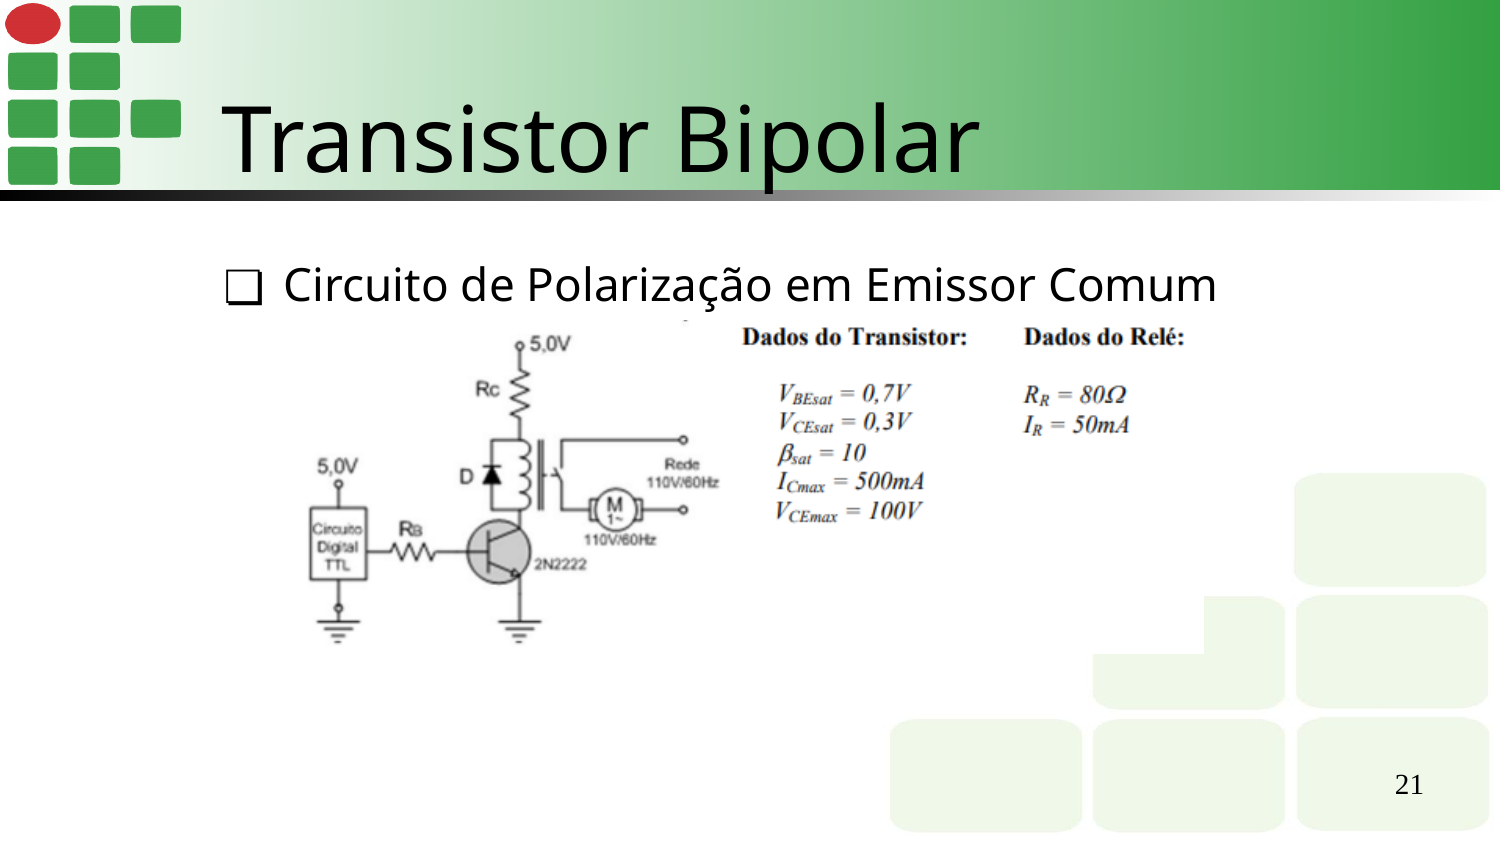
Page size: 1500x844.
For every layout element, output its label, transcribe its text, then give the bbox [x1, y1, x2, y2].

picture [296, 320, 1495, 835]
picture [5, 3, 181, 185]
slide_number ‹#› [1075, 768, 1425, 827]
text_box Circuito de Polarização em Emissor Comum [193, 248, 1469, 324]
text_box Transistor Bipolar [206, 26, 1468, 207]
